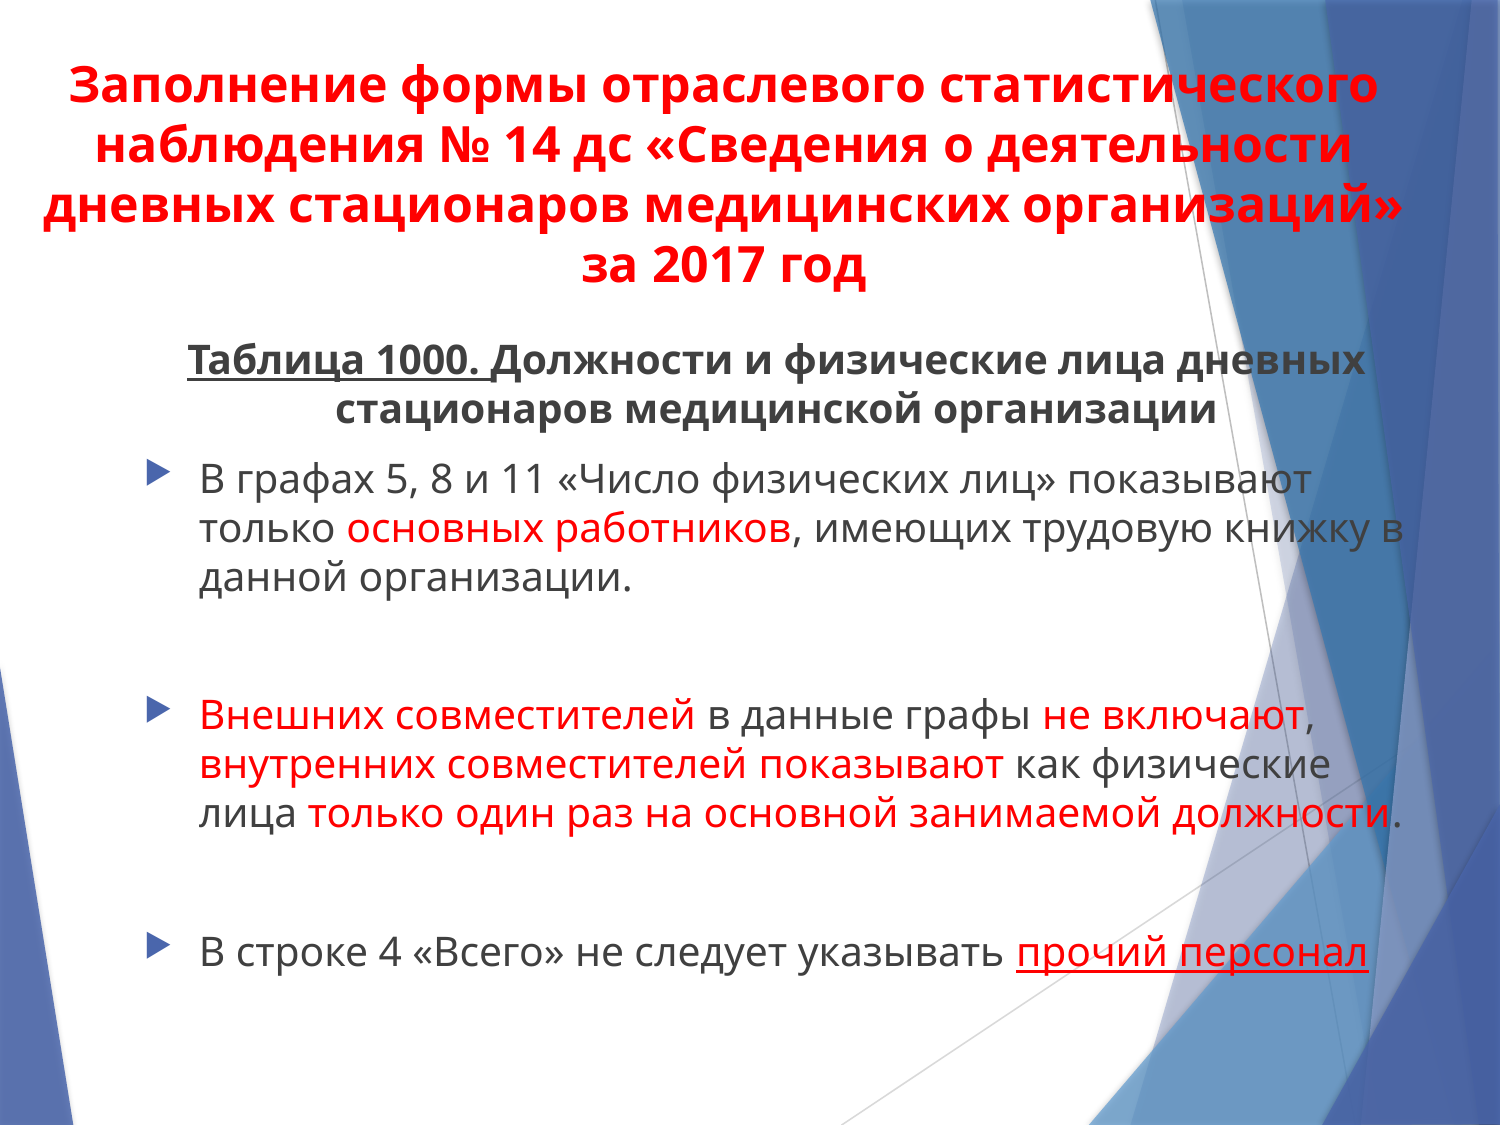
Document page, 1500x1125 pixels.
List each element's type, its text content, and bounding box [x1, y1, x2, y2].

list Таблица 1000. Должности и физические лица дневных стационаров медицинской организации В графах 5, 8 и 11 «Число физических лиц» показывают только основных работников, имеющих трудовую книжку в данной организации. Внешних совместителей в данные графы не включают, внутренних совместителей показывают как физические лица только один раз на основной занимаемой должности. В строке 4 «Всего» не следует указывать прочий персонал [128, 326, 1425, 1035]
title Заполнение формы отраслевого статистического наблюдения № 14 дс «Сведения о деятельности дневных стационаров медицинских организаций» за 2017 год [23, 45, 1425, 220]
